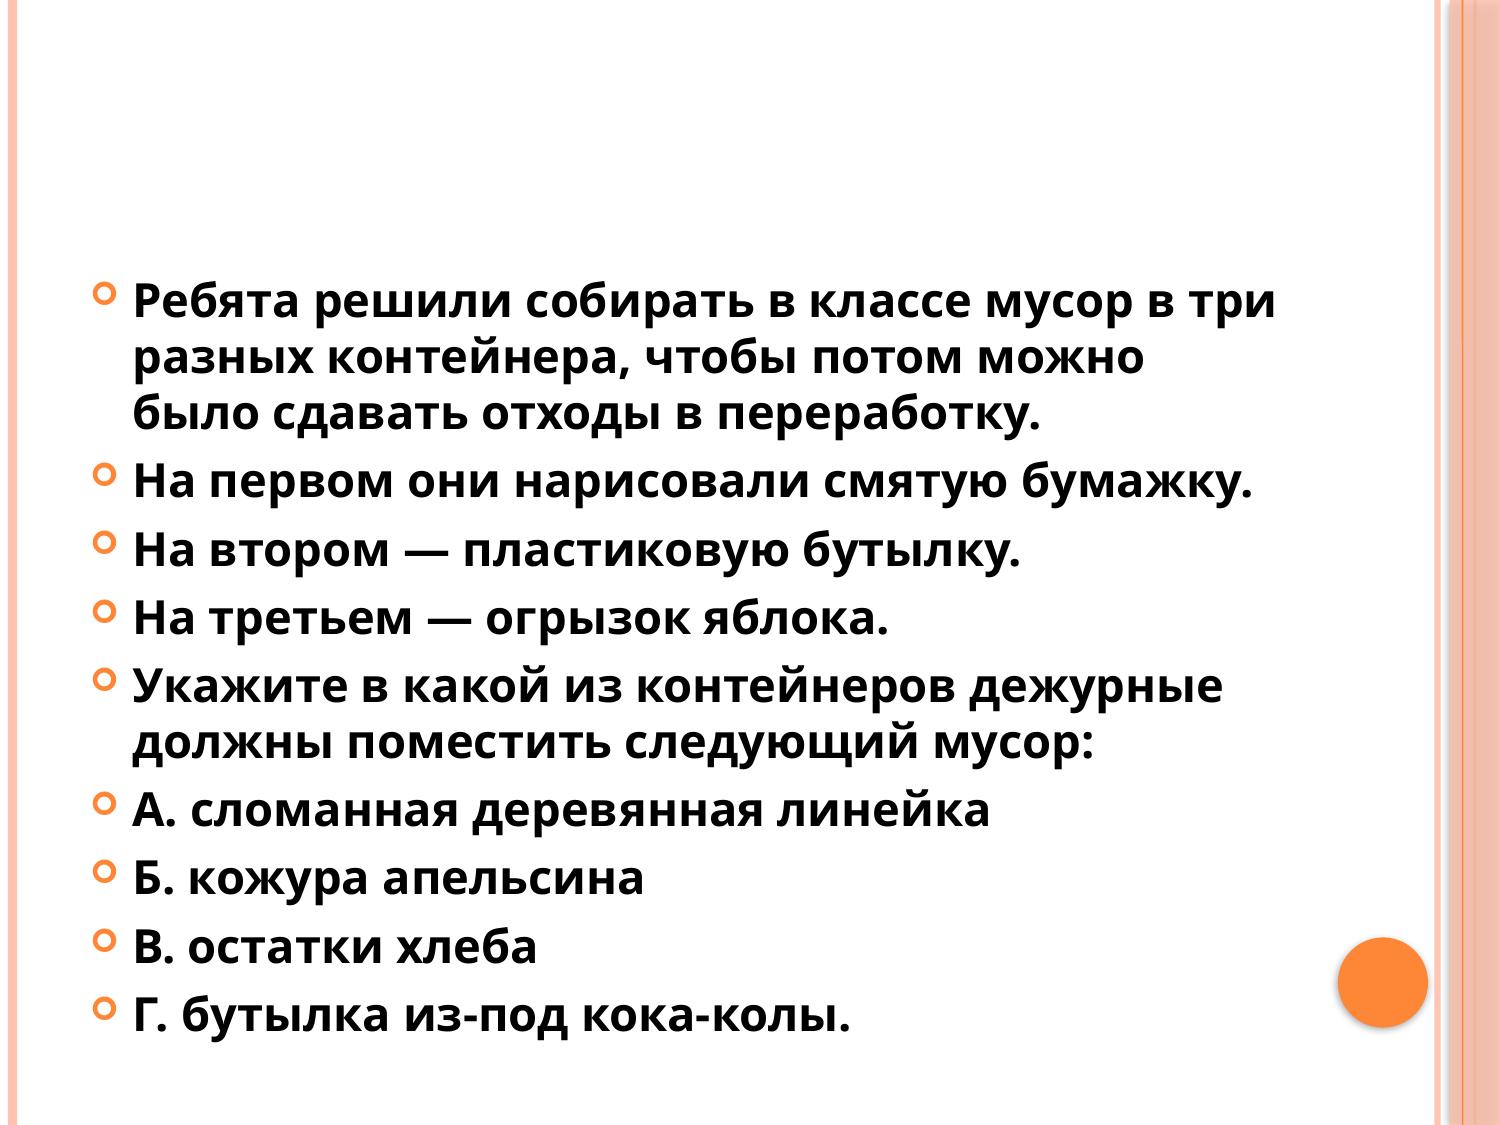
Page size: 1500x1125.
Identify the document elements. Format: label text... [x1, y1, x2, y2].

list Ребята решили собирать в классе мусор в три разных контейнера, чтобы потом можно было сдавать отходы в переработку. На первом они нарисовали смятую бумажку. На втором — пластиковую бутылку. На третьем — огрызок яблока. Укажите в какой из контейнеров дежурные должны поместить следующий мусор: А. сломанная деревянная линейка Б. кожура апельсина В. остатки хлеба Г. бутылка из-под кока-колы. [74, 262, 1301, 1063]
